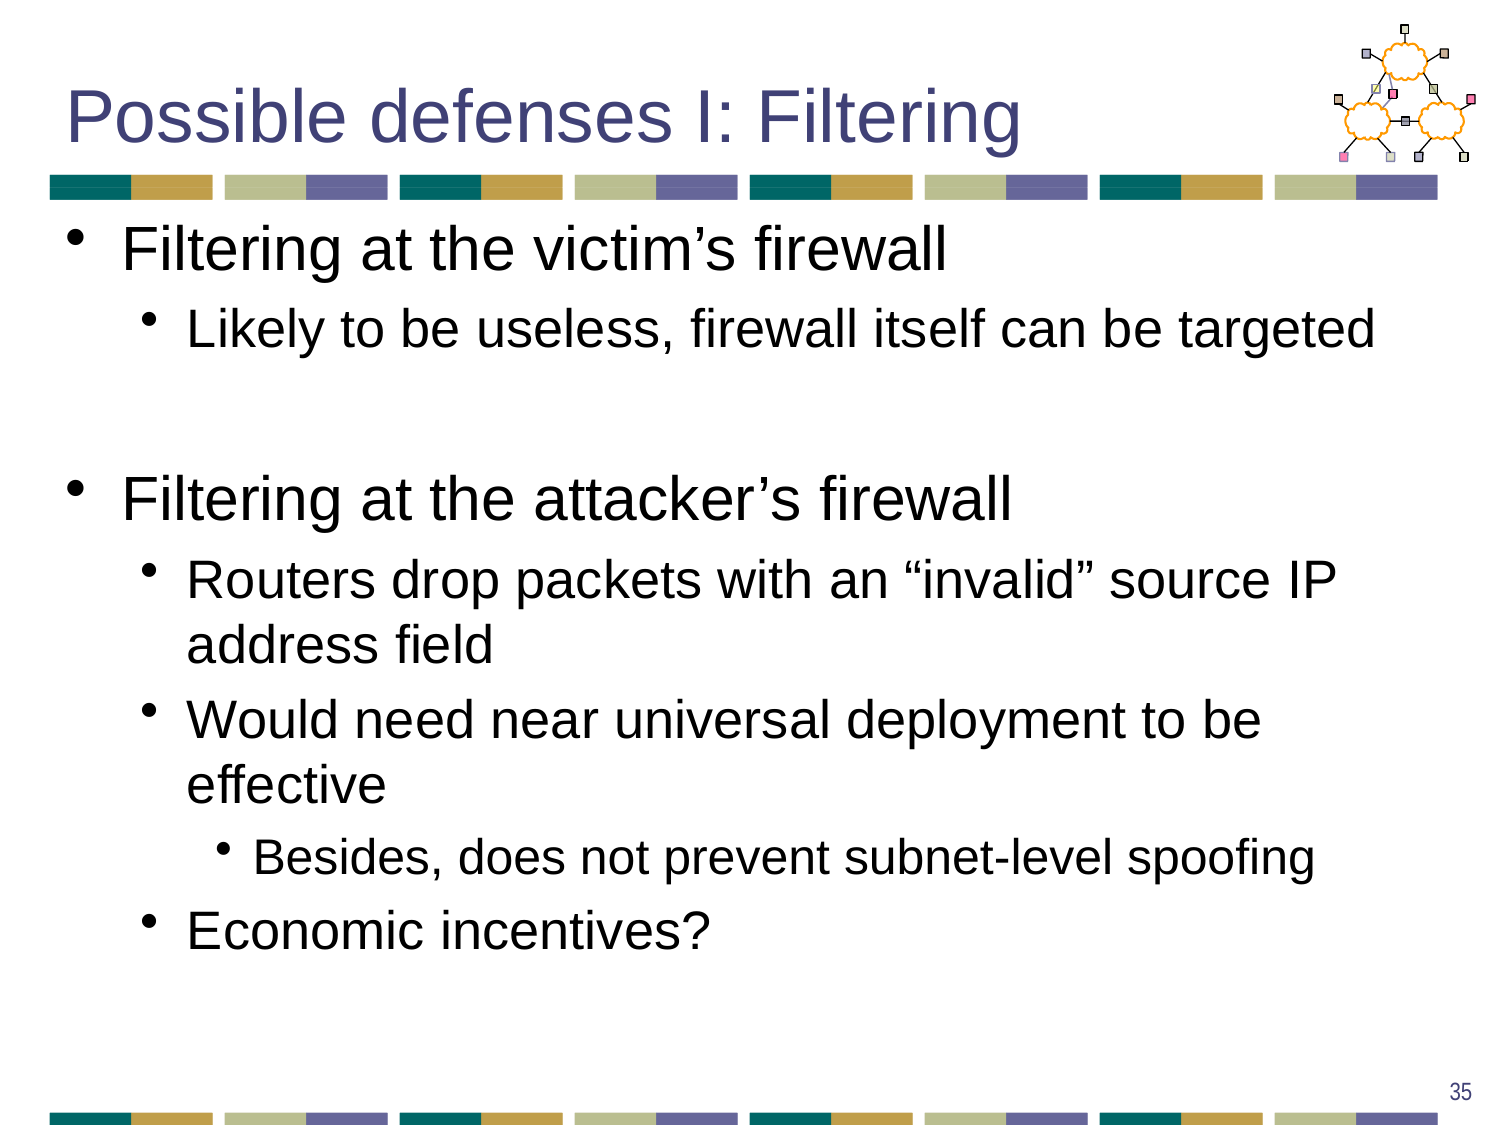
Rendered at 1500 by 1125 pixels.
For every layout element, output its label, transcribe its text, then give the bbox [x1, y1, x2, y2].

list Filtering at the victim’s firewall Likely to be useless, firewall itself can be targeted Filtering at the attacker’s firewall Routers drop packets with an “invalid” source IP address field Would need near universal deployment to be effective Besides, does not prevent subnet-level spoofing Economic incentives? [50, 200, 1438, 1000]
slide_number 35 [1174, 1037, 1488, 1113]
title Possible defenses I: Filtering [50, 62, 1388, 163]
